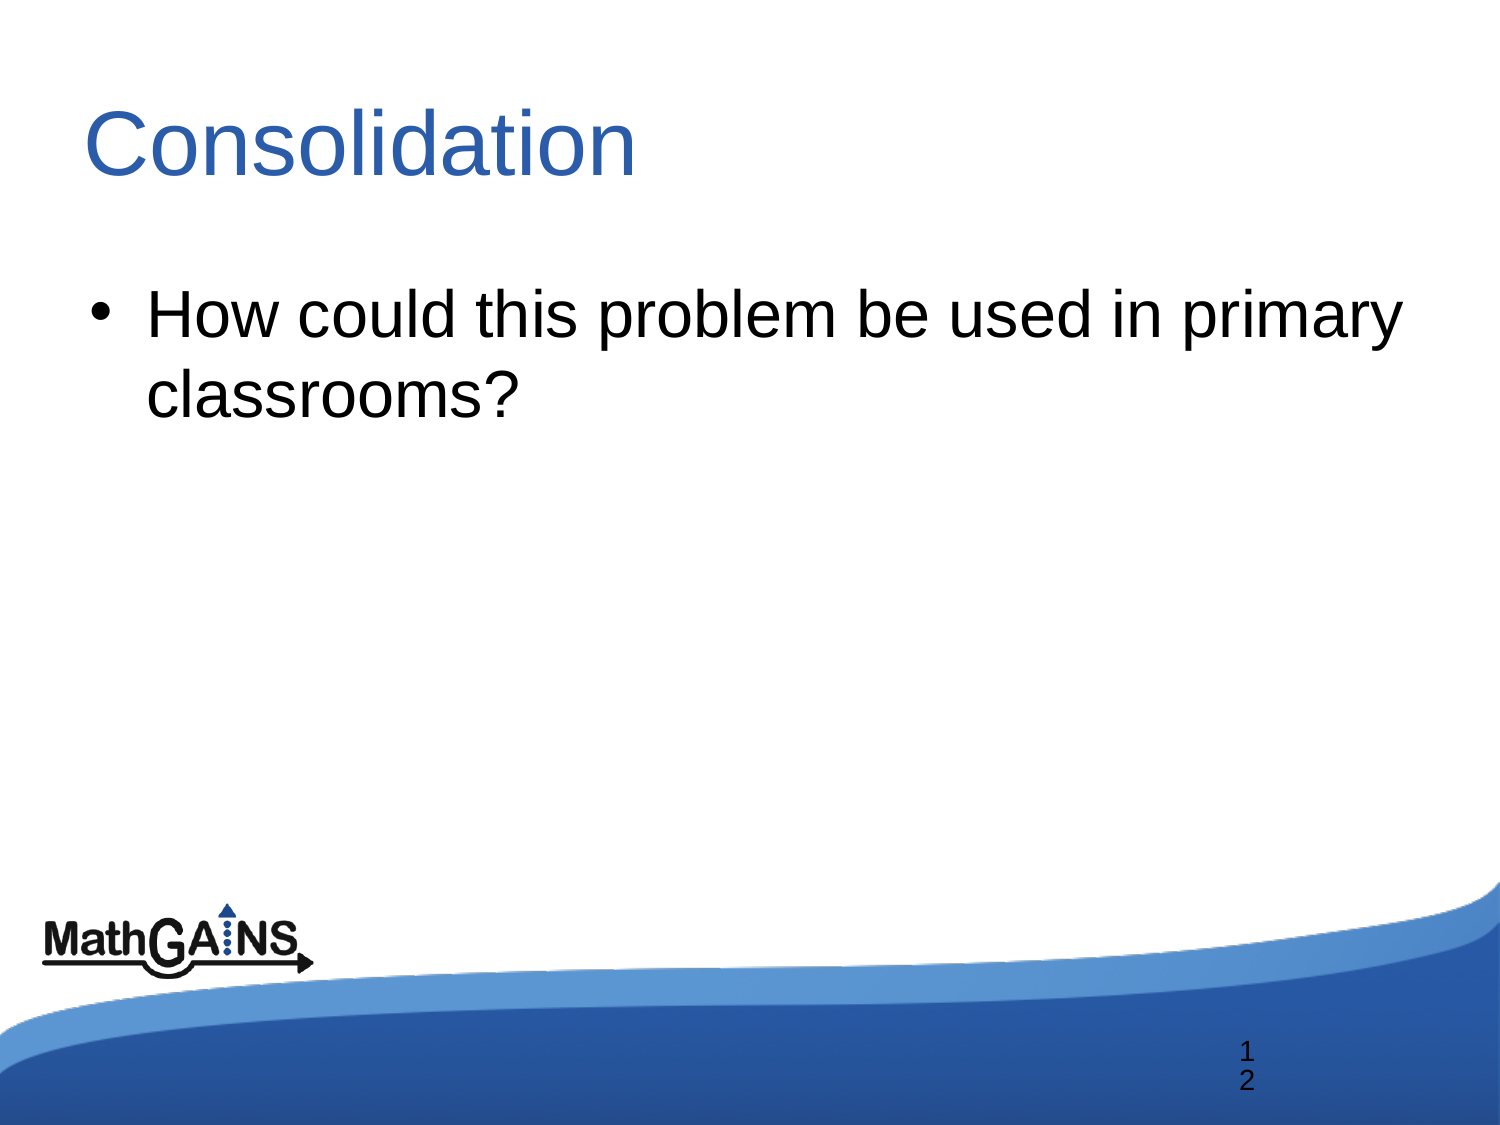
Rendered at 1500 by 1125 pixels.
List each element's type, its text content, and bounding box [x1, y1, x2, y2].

title Consolidation [74, 14, 1426, 261]
slide_number 12 [1223, 1023, 1277, 1075]
picture [0, 878, 1500, 1125]
list How could this problem be used in primary classrooms? [74, 261, 1426, 813]
